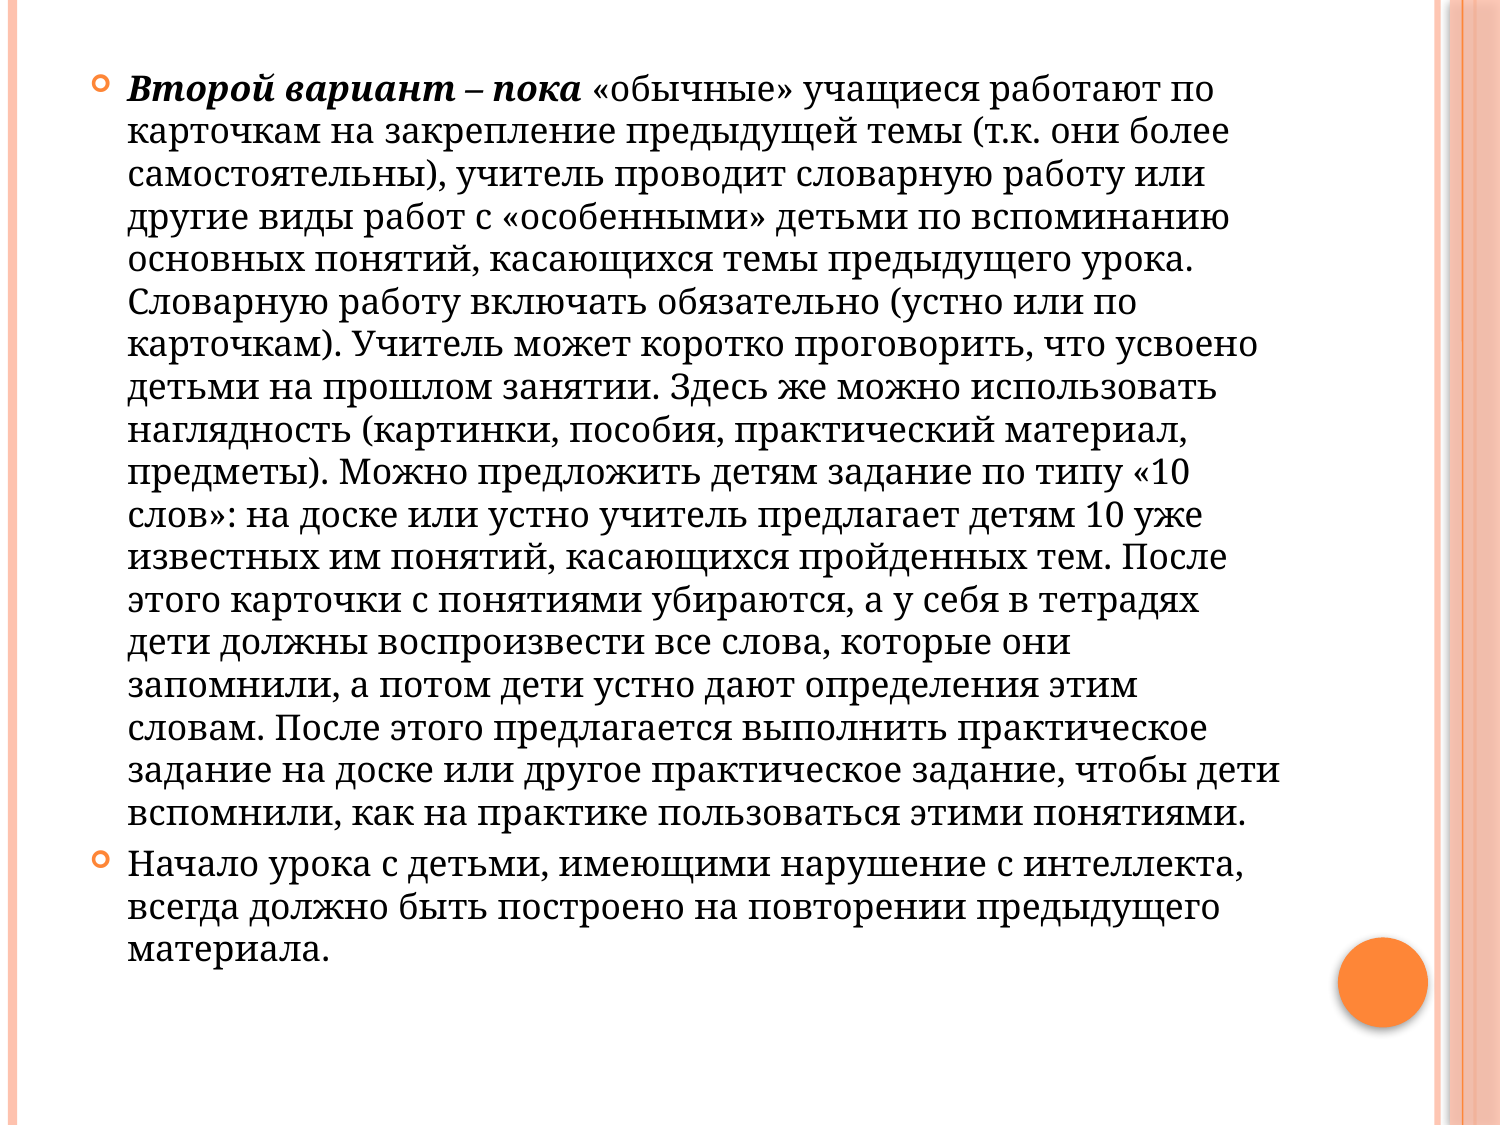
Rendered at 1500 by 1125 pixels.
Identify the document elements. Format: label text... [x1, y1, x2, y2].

list Второй вариант – пока «обычные» учащиеся работают по карточкам на закрепление предыдущей темы (т.к. они более самостоятельны), учитель проводит словарную работу или другие виды работ с «особенными» детьми по вспоминанию основных понятий, касающихся темы предыдущего урока. Словарную работу включать обязательно (устно или по карточкам). Учитель может коротко проговорить, что усвоено детьми на прошлом занятии. Здесь же можно использовать наглядность (картинки, пособия, практический материал, предметы). Можно предложить детям задание по типу «10 слов»: на доске или устно учитель предлагает детям 10 уже известных им понятий, касающихся пройденных тем. После этого карточки с понятиями убираются, а у себя в тетрадях дети должны воспроизвести все слова, которые они запомнили, а потом дети устно дают определения этим словам. После этого предлагается выполнить практическое задание на доске или другое практическое задание, чтобы дети вспомнили, как на практике пользоваться этими понятиями. Начало урока с детьми, имеющими нарушение с интеллекта, всегда должно быть построено на повторении предыдущего материала. [75, 58, 1300, 1062]
